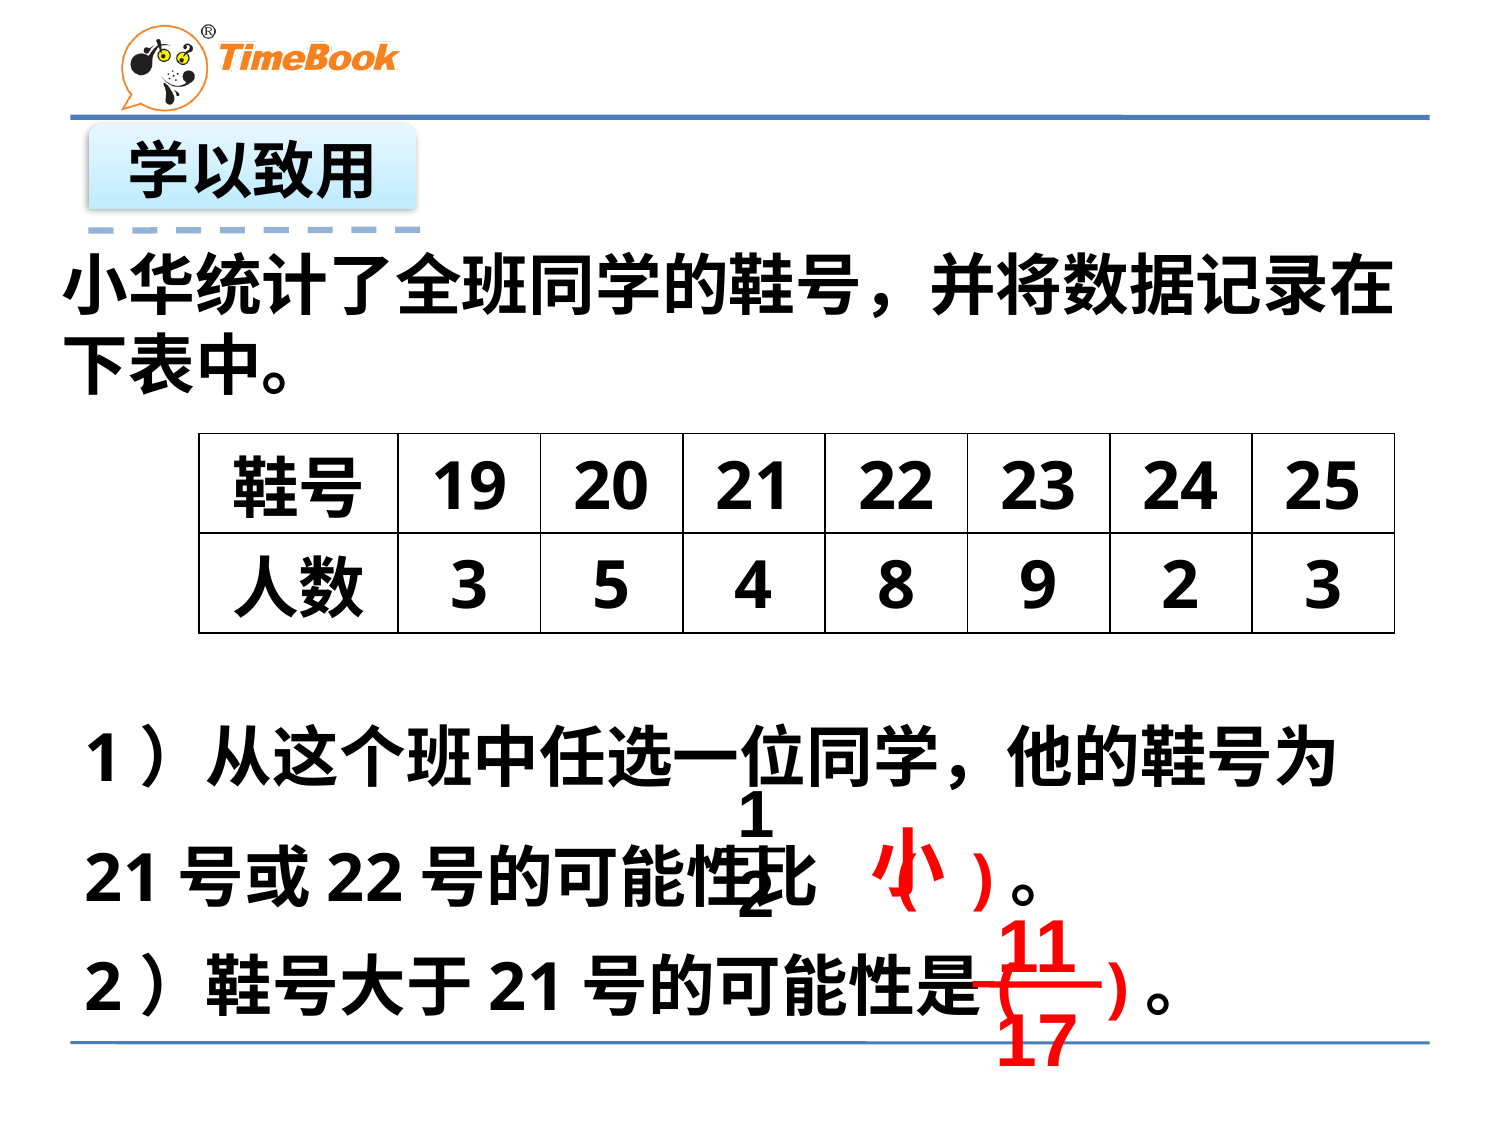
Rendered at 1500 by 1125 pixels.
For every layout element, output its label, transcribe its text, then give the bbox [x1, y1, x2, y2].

table_cell 人数 [200, 534, 397, 632]
picture [118, 22, 408, 113]
table_header 20 [541, 434, 682, 532]
table_header 鞋号 [200, 434, 397, 532]
table_cell 5 [541, 534, 682, 632]
text_box 1）从这个班中任选一位同学，他的鞋号为21号或22号的可能性比 ( )。 [70, 667, 1418, 923]
table_header 23 [968, 434, 1109, 532]
table_cell 3 [1253, 534, 1394, 632]
table_cell 3 [399, 534, 540, 632]
table_header 22 [826, 434, 967, 532]
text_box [960, 890, 1114, 1091]
text_box 2）鞋号大于21号的可能性是( )。 [70, 936, 955, 1031]
table_header 19 [399, 434, 540, 532]
table_header 21 [684, 434, 824, 532]
table_cell 4 [684, 534, 824, 632]
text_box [721, 762, 790, 941]
text_box 2）鞋号大于21号的可能性是( )。 [1118, 936, 1465, 1031]
table_header 25 [1253, 434, 1394, 532]
text_box 学以致用 [87, 123, 418, 210]
text_box 小 [855, 808, 950, 914]
text_box 小华统计了全班同学的鞋号，并将数据记录在下表中。 [46, 235, 1454, 411]
table_cell 9 [968, 534, 1109, 632]
table_cell 8 [826, 534, 967, 632]
table_header 24 [1111, 434, 1251, 532]
table_cell 2 [1111, 534, 1251, 632]
